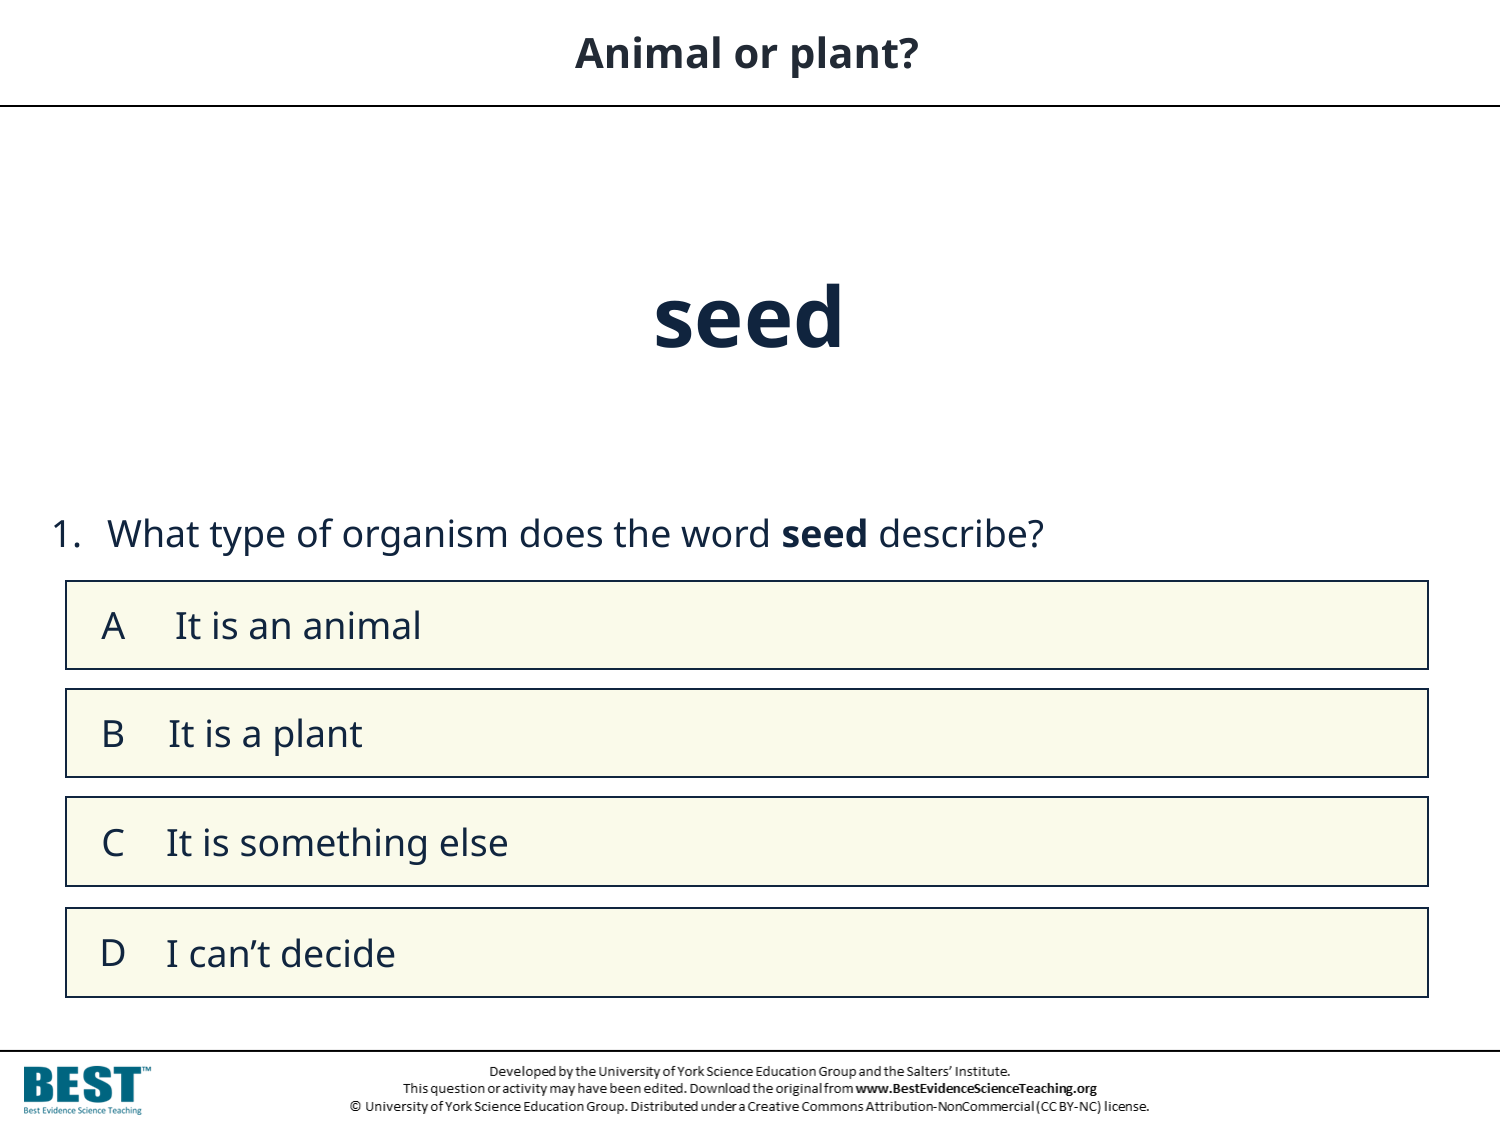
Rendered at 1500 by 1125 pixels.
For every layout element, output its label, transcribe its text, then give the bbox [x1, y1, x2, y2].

text_box Animal or plant? [23, 4, 1471, 99]
picture [0, 105, 1500, 1125]
